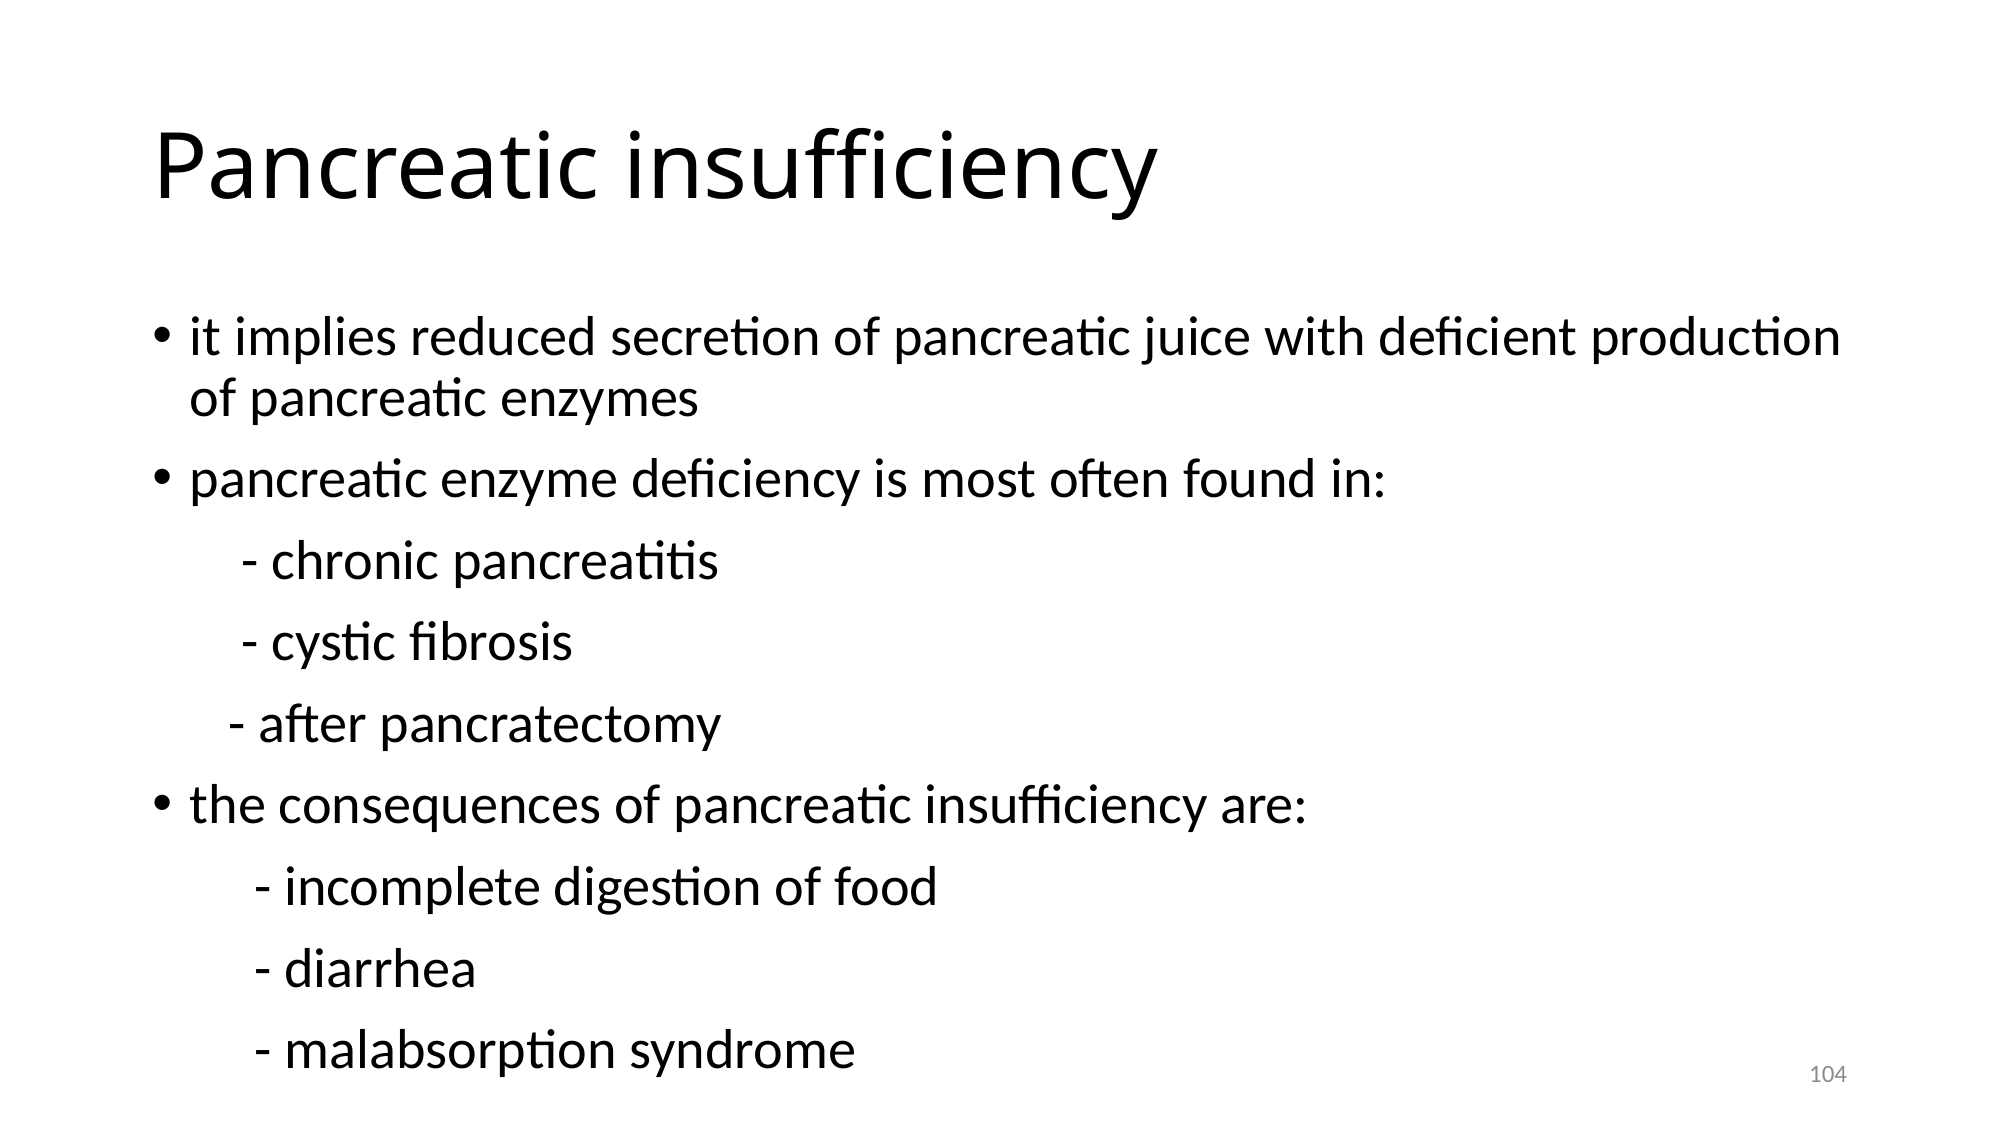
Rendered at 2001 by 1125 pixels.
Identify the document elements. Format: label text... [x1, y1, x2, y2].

list it implies reduced secretion of pancreatic juice with deficient production of pancreatic enzymes pancreatic enzyme deficiency is most often found in: - chronic pancreatitis - cystic fibrosis - after pancratectomy the consequences of pancreatic insufficiency are: - incomplete digestion of food - diarrhea - malabsorption syndrome [137, 299, 1863, 1014]
slide_number 104 [1412, 1042, 1863, 1103]
title Pancreatic insufficiency [137, 59, 1863, 278]
